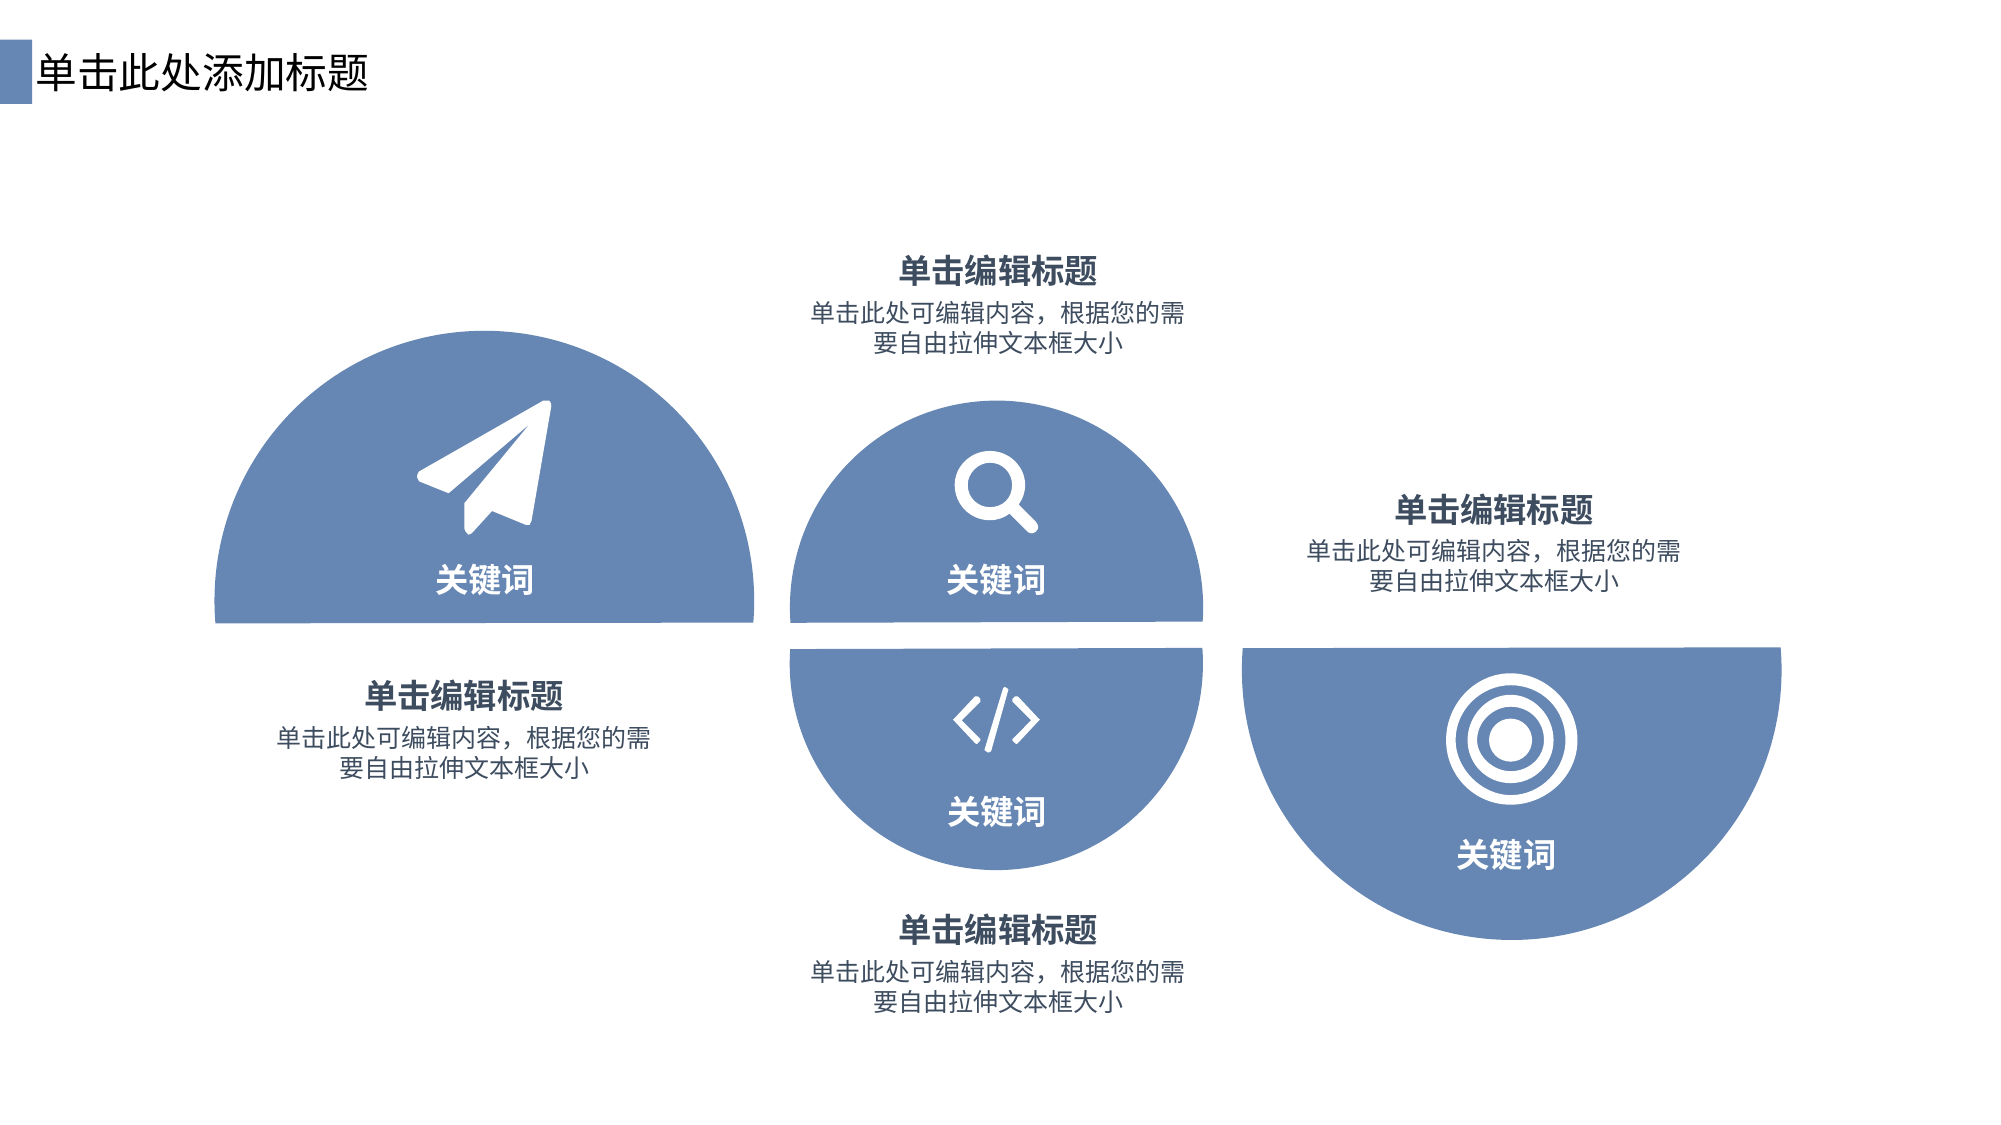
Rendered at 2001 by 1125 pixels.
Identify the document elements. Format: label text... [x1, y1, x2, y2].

text_box [789, 400, 1204, 623]
text_box 单击编辑标题 [1302, 488, 1686, 529]
text_box 关键词 [372, 558, 598, 599]
text_box 单击此处可编辑内容，根据您的需要自由拉伸文本框大小 [272, 722, 656, 783]
text_box 单击编辑标题 [806, 250, 1190, 291]
text_box [1012, 696, 1041, 745]
text_box 关键词 [1394, 833, 1620, 874]
text_box [954, 450, 1039, 534]
text_box 单击编辑标题 [272, 675, 656, 716]
text_box 关键词 [884, 790, 1110, 831]
text_box 单击此处添加标题 [20, 39, 404, 105]
text_box [417, 400, 552, 535]
text_box 单击此处可编辑内容，根据您的需要自由拉伸文本框大小 [806, 297, 1190, 358]
text_box 单击此处可编辑内容，根据您的需要自由拉伸文本框大小 [1302, 535, 1686, 596]
text_box [214, 330, 755, 624]
text_box [0, 39, 20, 105]
text_box [952, 696, 981, 745]
text_box [789, 647, 1203, 871]
text_box 单击编辑标题 [806, 909, 1190, 950]
text_box [1241, 647, 1782, 940]
text_box 单击此处可编辑内容，根据您的需要自由拉伸文本框大小 [806, 956, 1190, 1017]
text_box 关键词 [883, 558, 1109, 599]
text_box [984, 686, 1009, 753]
text_box [1446, 673, 1578, 805]
